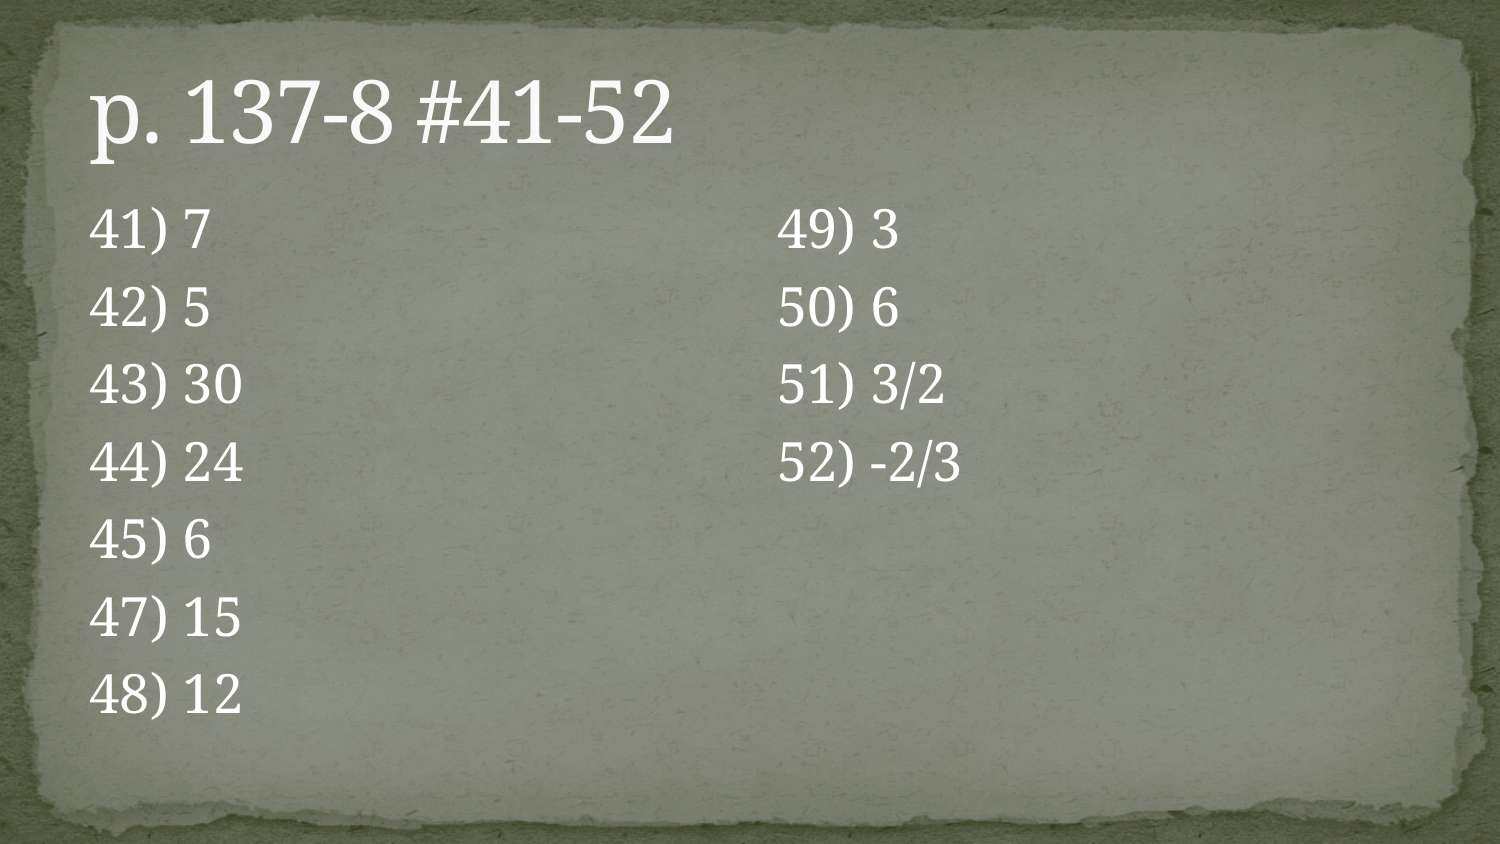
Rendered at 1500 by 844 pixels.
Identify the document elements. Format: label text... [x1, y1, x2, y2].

list 49) 3 50) 6 51) 3/2 52) -2/3 [762, 187, 1429, 750]
title p. 137-8 #41-52 [74, 18, 1425, 169]
list 41) 7 42) 5 43) 30 44) 24 45) 6 47) 15 48) 12 [75, 187, 741, 750]
